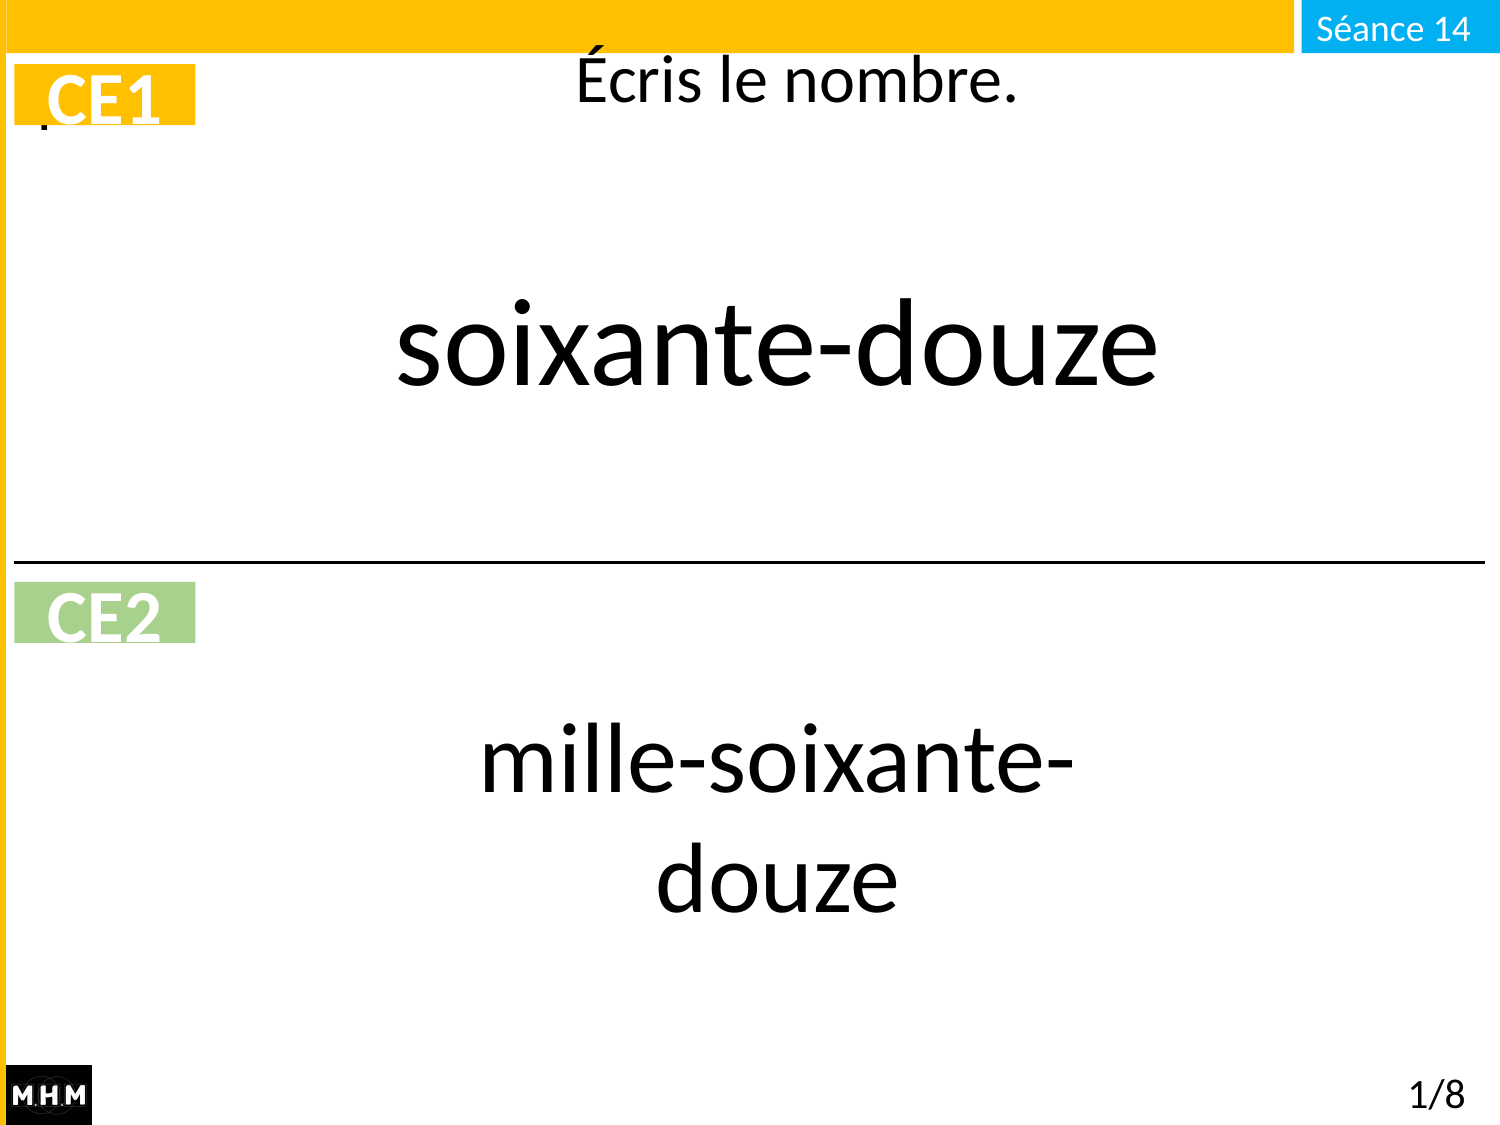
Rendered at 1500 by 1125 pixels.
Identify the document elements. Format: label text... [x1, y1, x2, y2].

text_box soixante-douze [158, 252, 1398, 418]
text_box CE2 [13, 581, 196, 644]
text_box mille-soixante-douze [413, 684, 1143, 940]
list 1/8 [1373, 1064, 1500, 1125]
text_box CE1 [13, 63, 196, 126]
picture [6, 1065, 92, 1125]
title Écris le nombre. [560, 36, 1500, 126]
